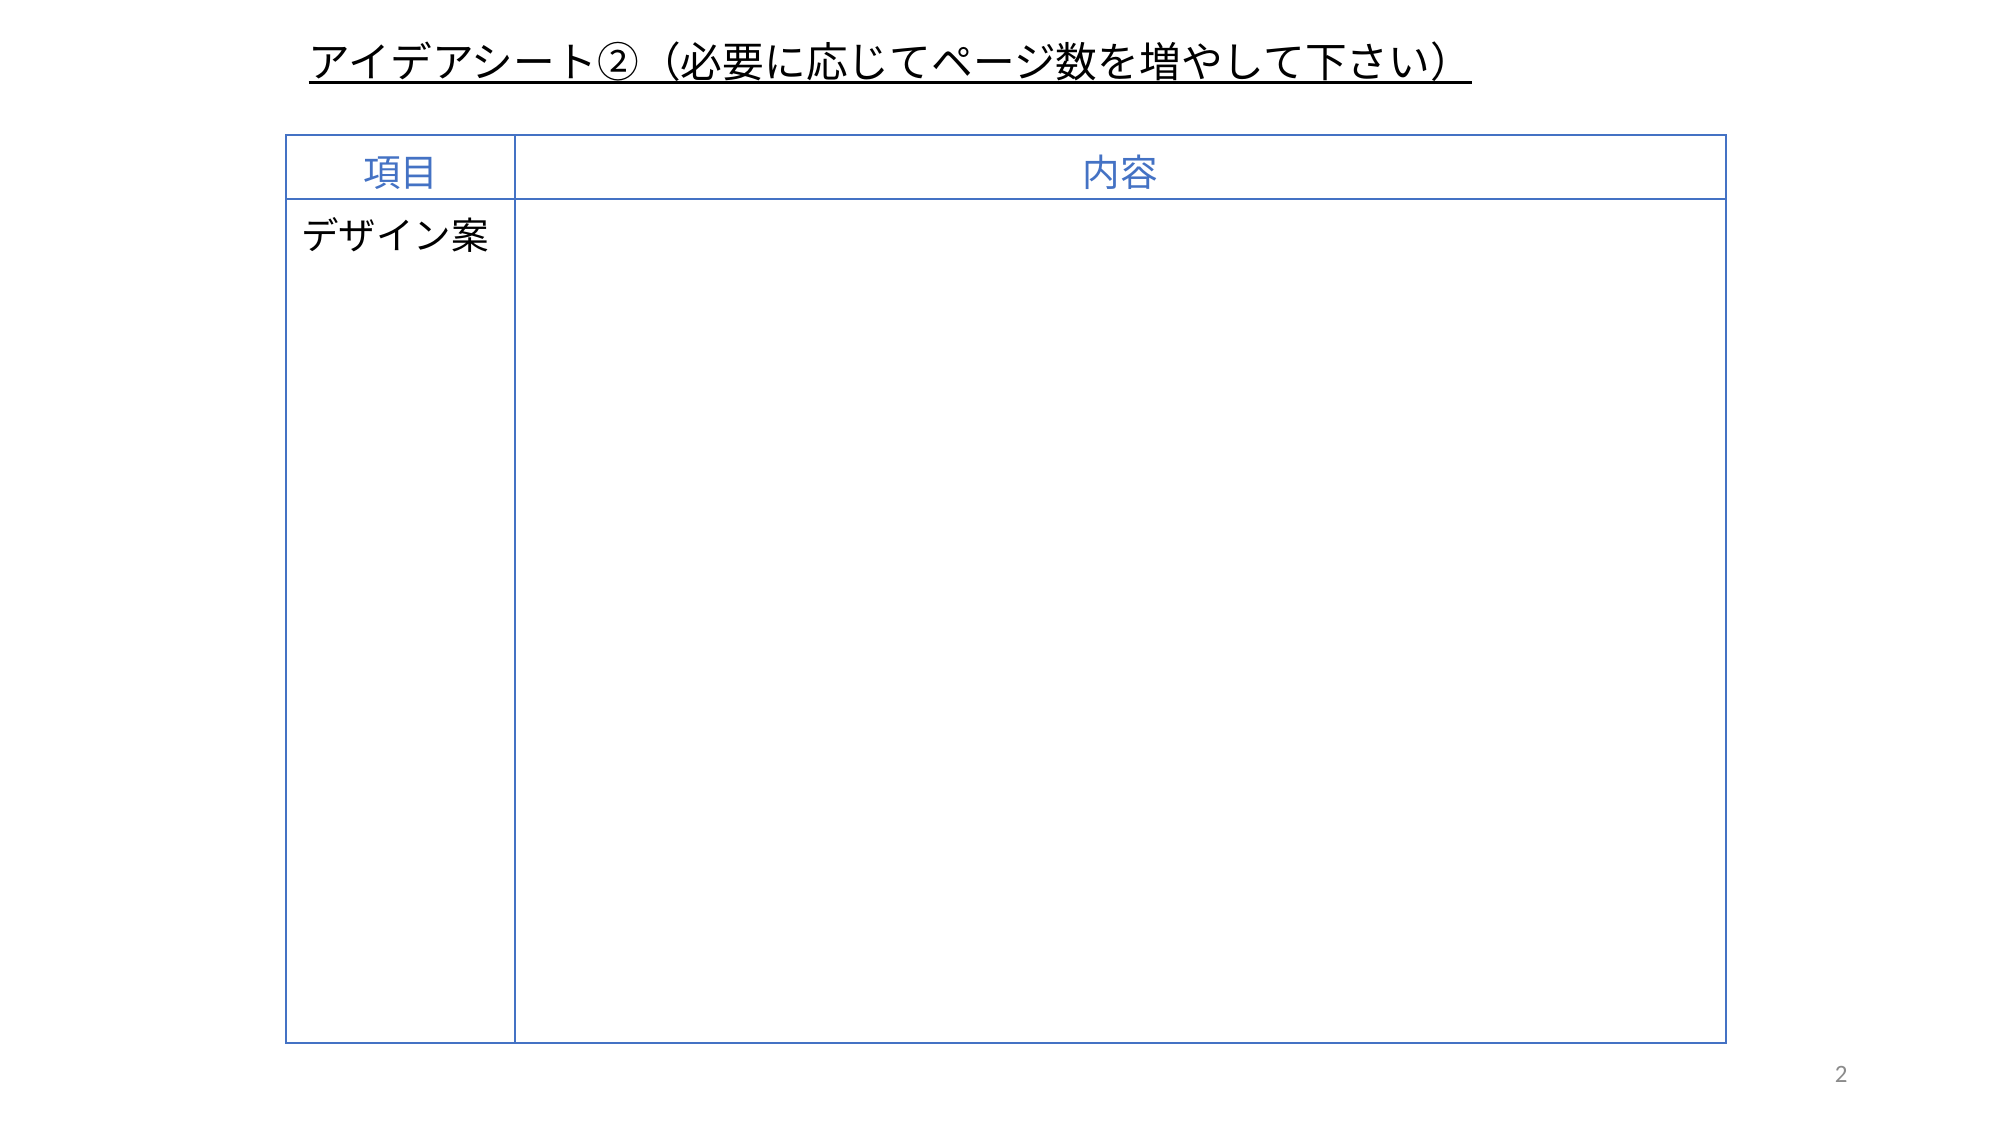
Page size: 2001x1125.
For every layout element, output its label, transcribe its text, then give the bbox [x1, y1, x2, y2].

table_cell デザイン案 [287, 200, 514, 1042]
table_header 項目 [287, 136, 514, 198]
table_cell [516, 200, 1725, 1042]
table_header 内容 [516, 136, 1725, 198]
text_box アイデアシート②（必要に応じてページ数を増やして下さい） [293, 28, 1487, 94]
slide_number 2 [1412, 1042, 1863, 1103]
